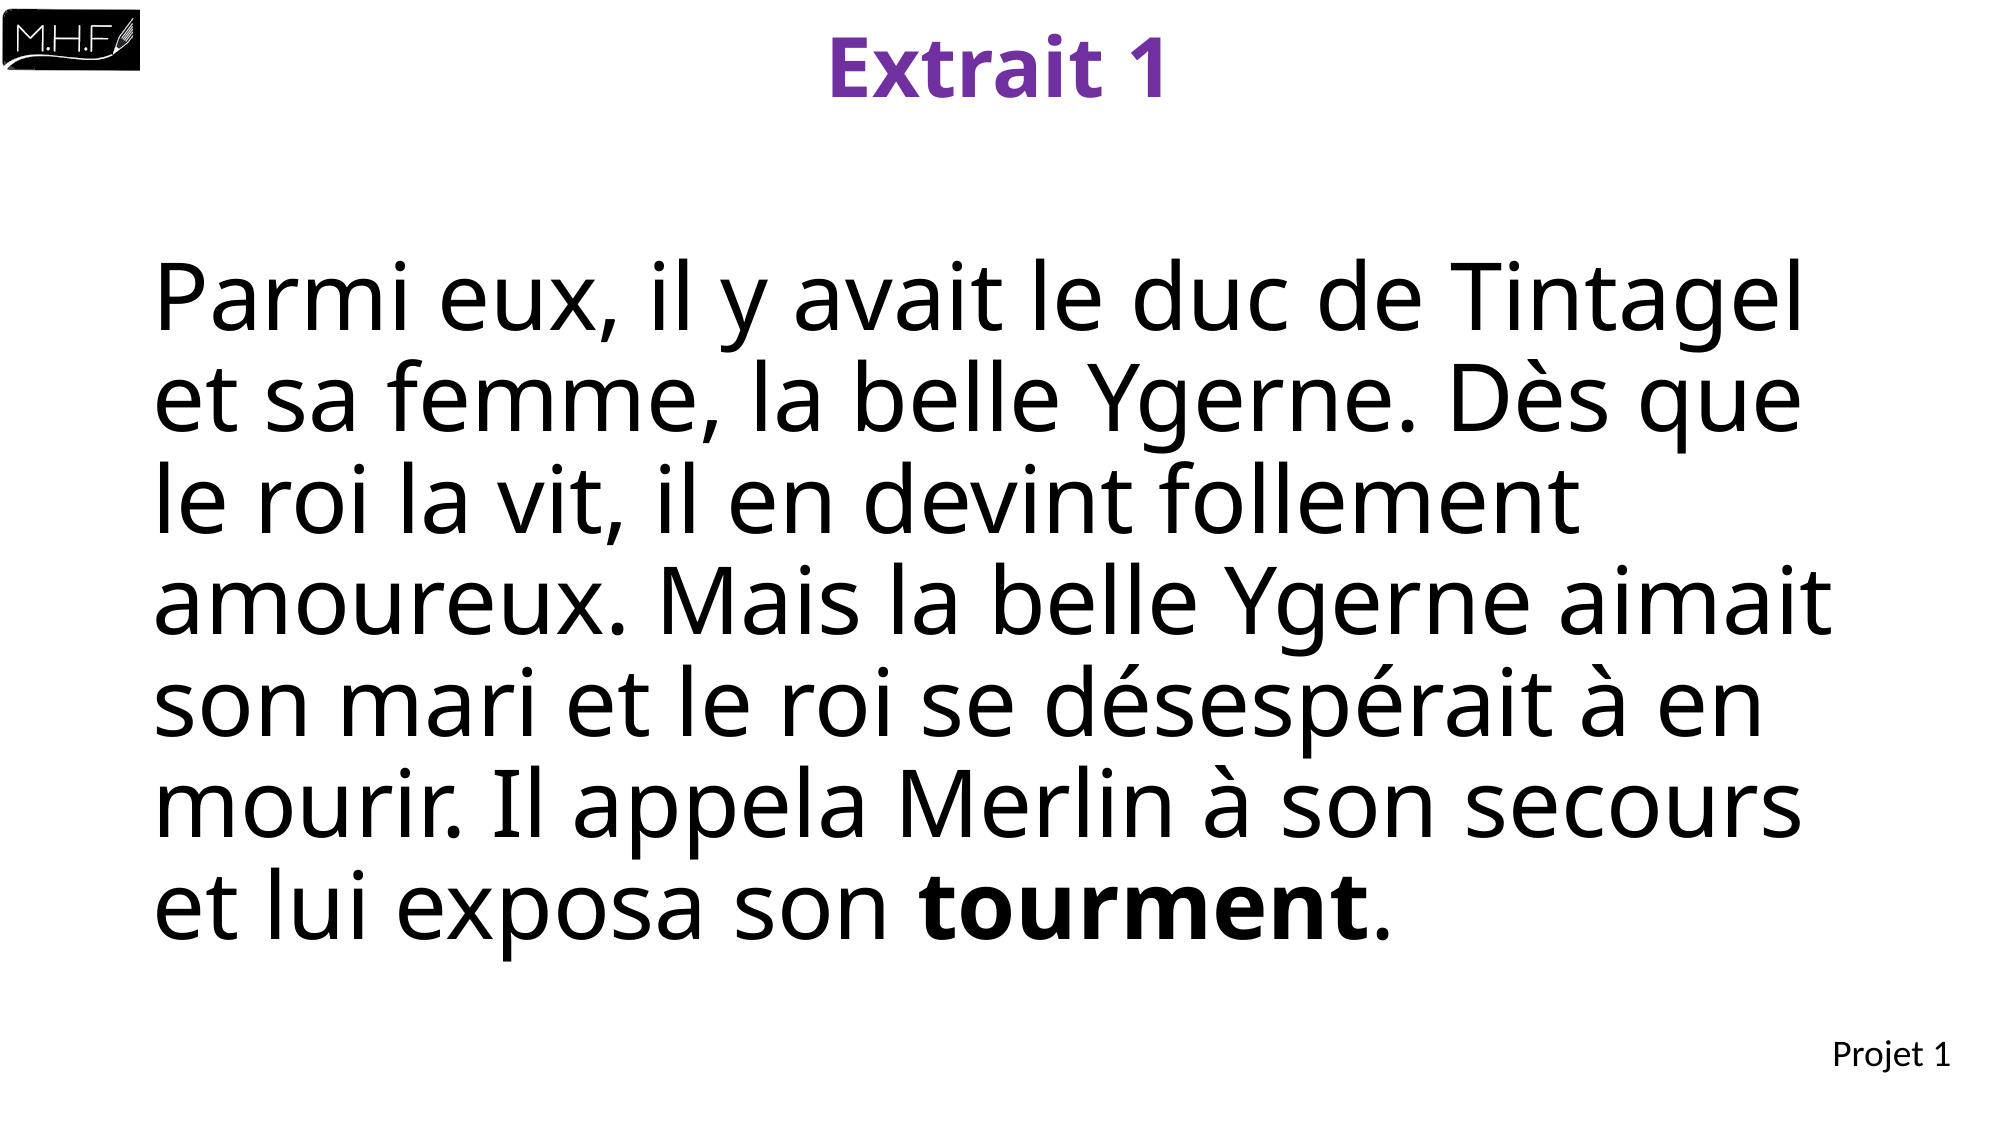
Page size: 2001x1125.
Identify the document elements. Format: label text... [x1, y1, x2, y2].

picture [0, 7, 140, 74]
text_box Projet 1 [1362, 1021, 1967, 1082]
title Extrait 1 [675, 29, 1325, 112]
list Parmi eux, il y avait le duc de Tintagel et sa femme, la belle Ygerne. Dès que le roi la vit, il en devint follement amoureux. Mais la belle Ygerne aimait son mari et le roi se désespérait à en mourir. Il appela Merlin à son secours et lui exposa son tourment. [137, 241, 1863, 1071]
